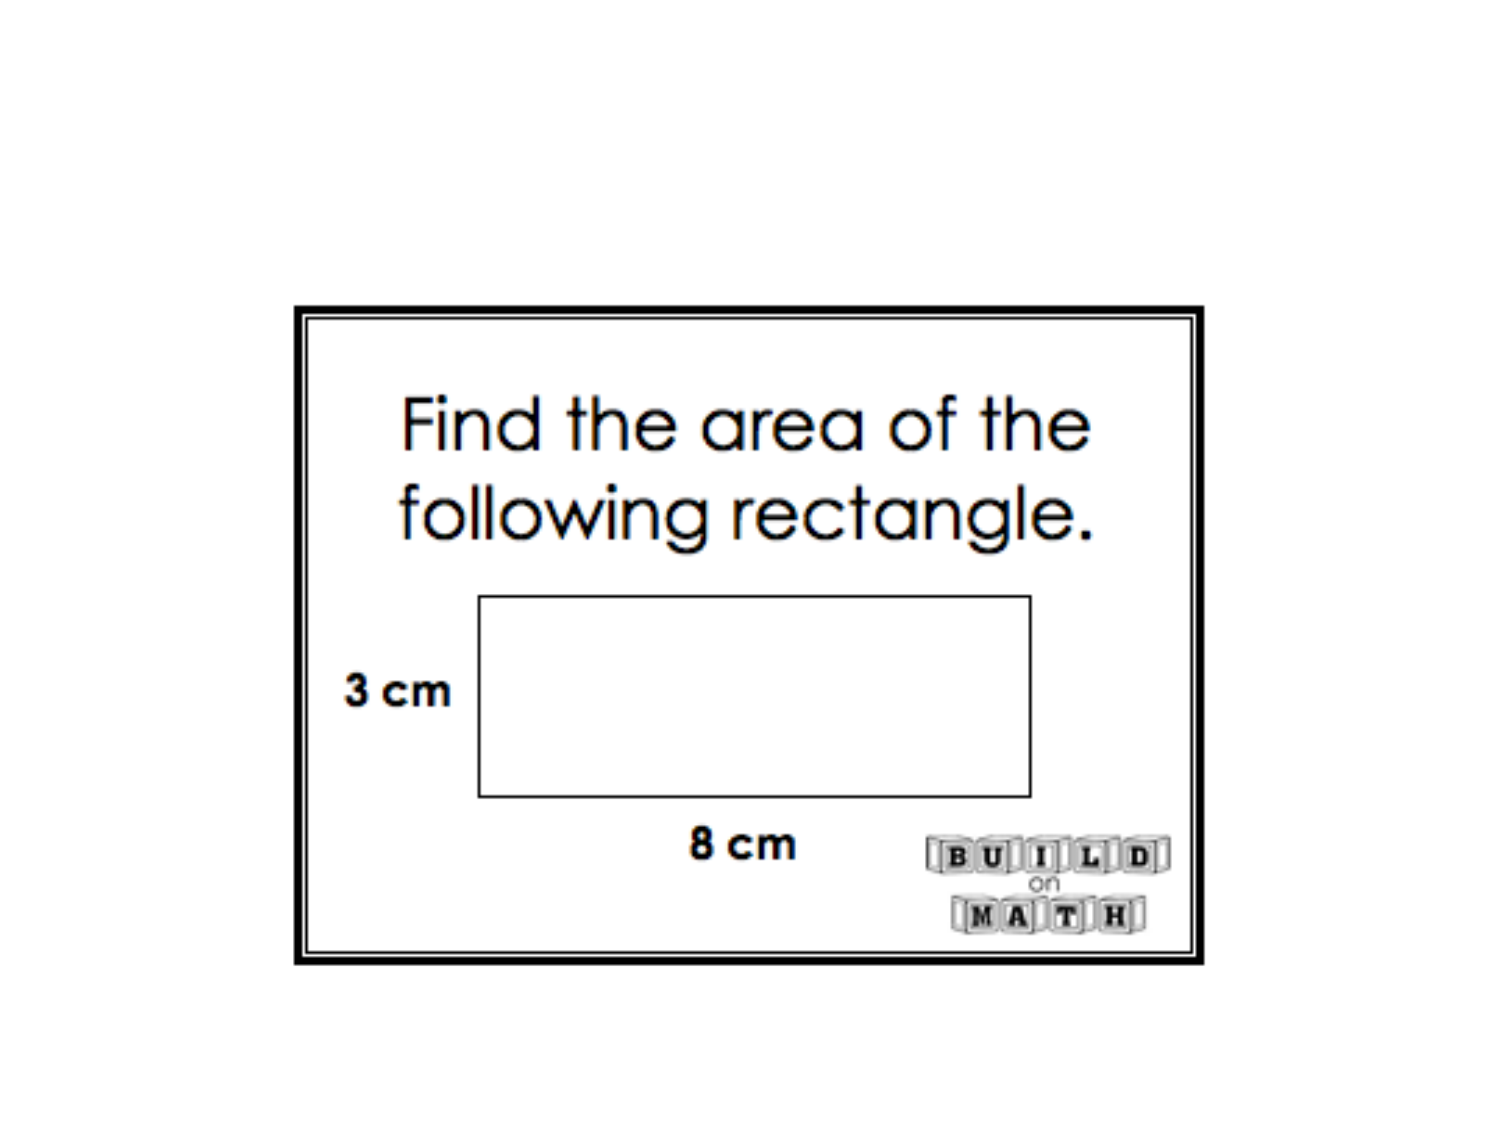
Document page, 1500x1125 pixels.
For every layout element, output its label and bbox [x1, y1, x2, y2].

list [74, 262, 1426, 1006]
